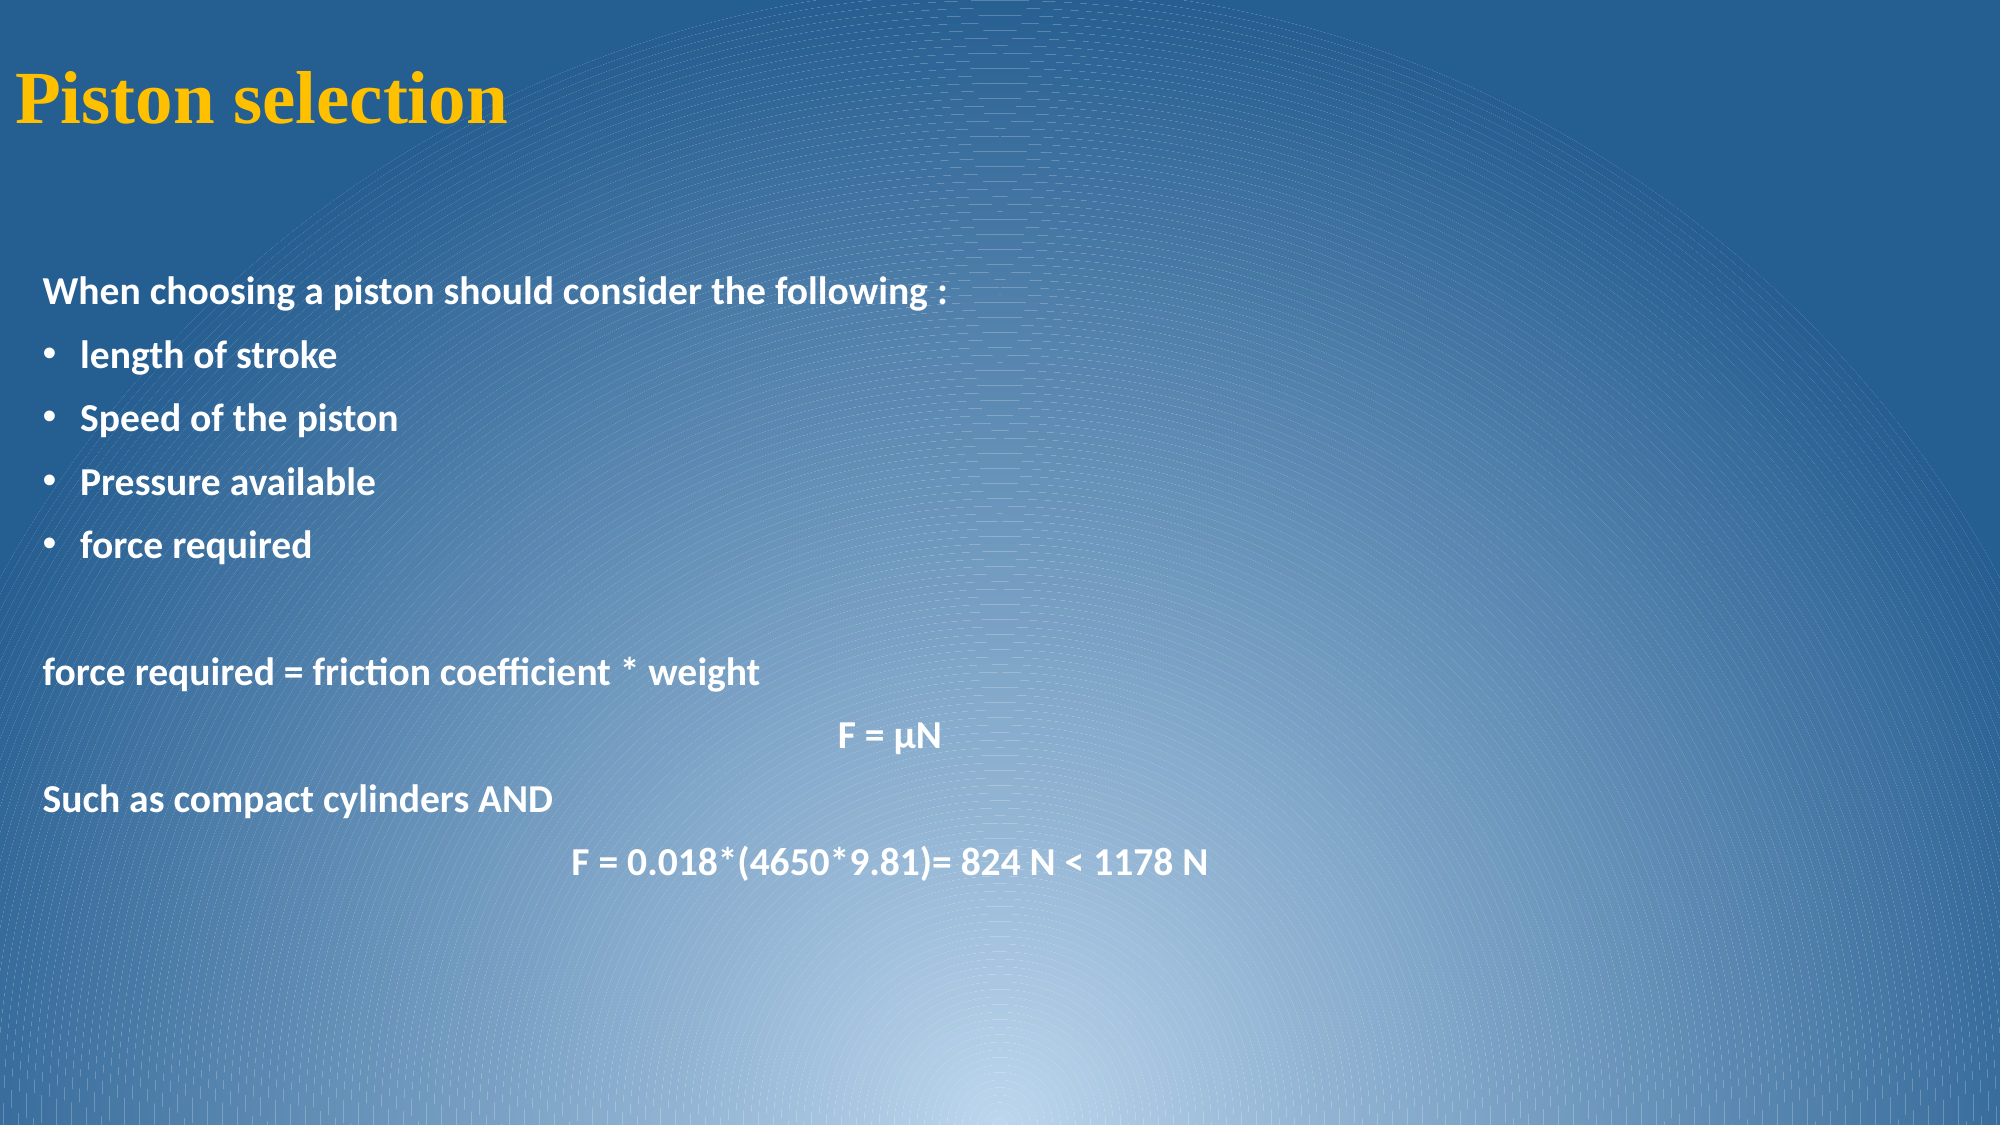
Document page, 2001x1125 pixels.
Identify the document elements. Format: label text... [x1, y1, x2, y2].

list When choosing a piston should consider the following : length of stroke Speed of the piston Pressure available force required force required = friction coefficient * weight F = µN Such as compact cylinders AND F = 0.018*(4650*9.81)= 824 N < 1178 N [27, 263, 1753, 977]
title Piston selection [0, 45, 1725, 264]
